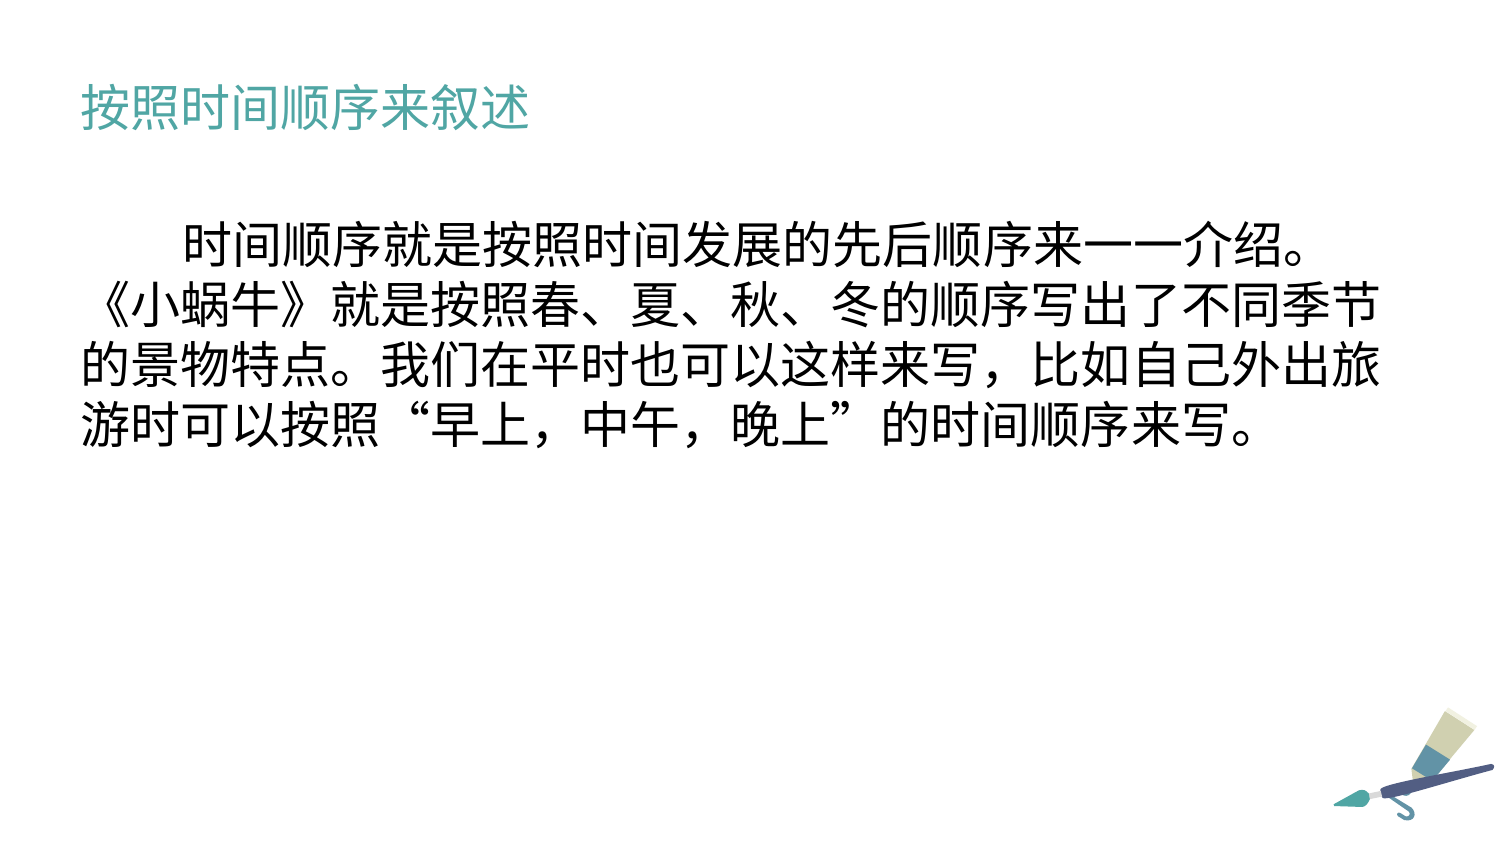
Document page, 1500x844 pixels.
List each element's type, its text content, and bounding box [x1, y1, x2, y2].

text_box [1358, 708, 1481, 844]
text_box 按照时间顺序来叙述 [66, 68, 1215, 144]
text_box 时间顺序就是按照时间发展的先后顺序来一一介绍。《小蜗牛》就是按照春、夏、秋、冬的顺序写出了不同季节的景物特点。我们在平时也可以这样来写，比如自己外出旅游时可以按照“早上，中午，晚上”的时间顺序来写。 [65, 206, 1427, 462]
